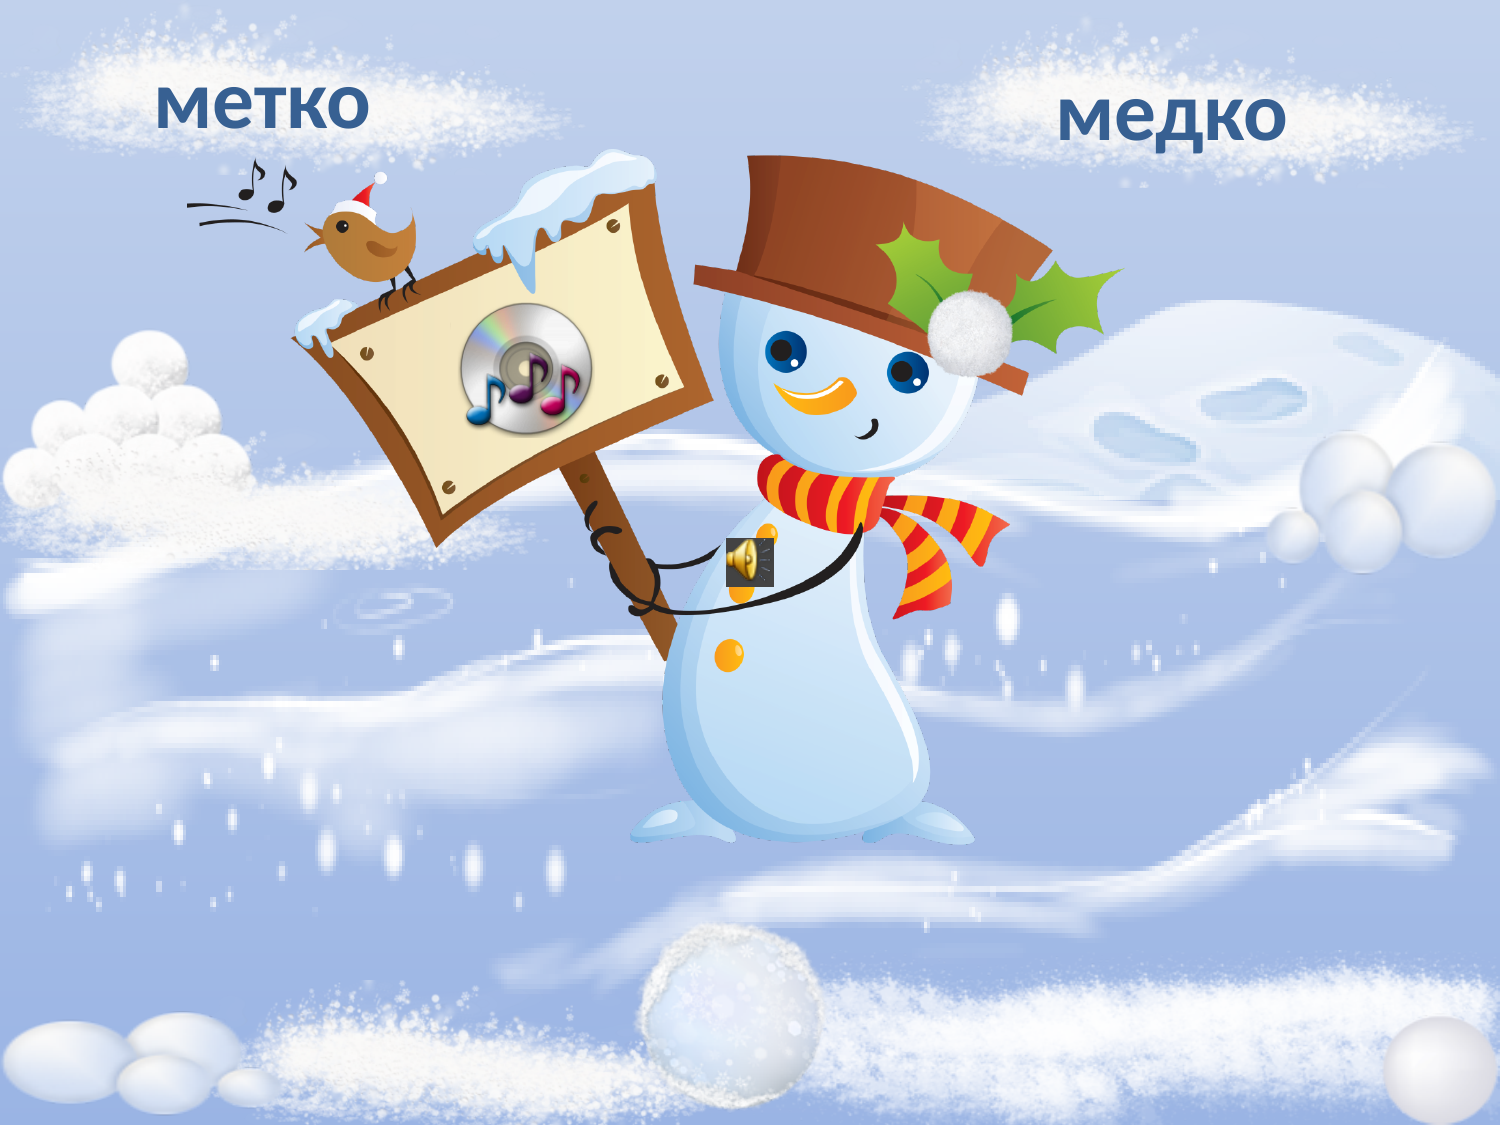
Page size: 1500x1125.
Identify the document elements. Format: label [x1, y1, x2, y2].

text_box [0, 0, 587, 176]
picture [0, 149, 1500, 1125]
text_box [901, 12, 1488, 188]
